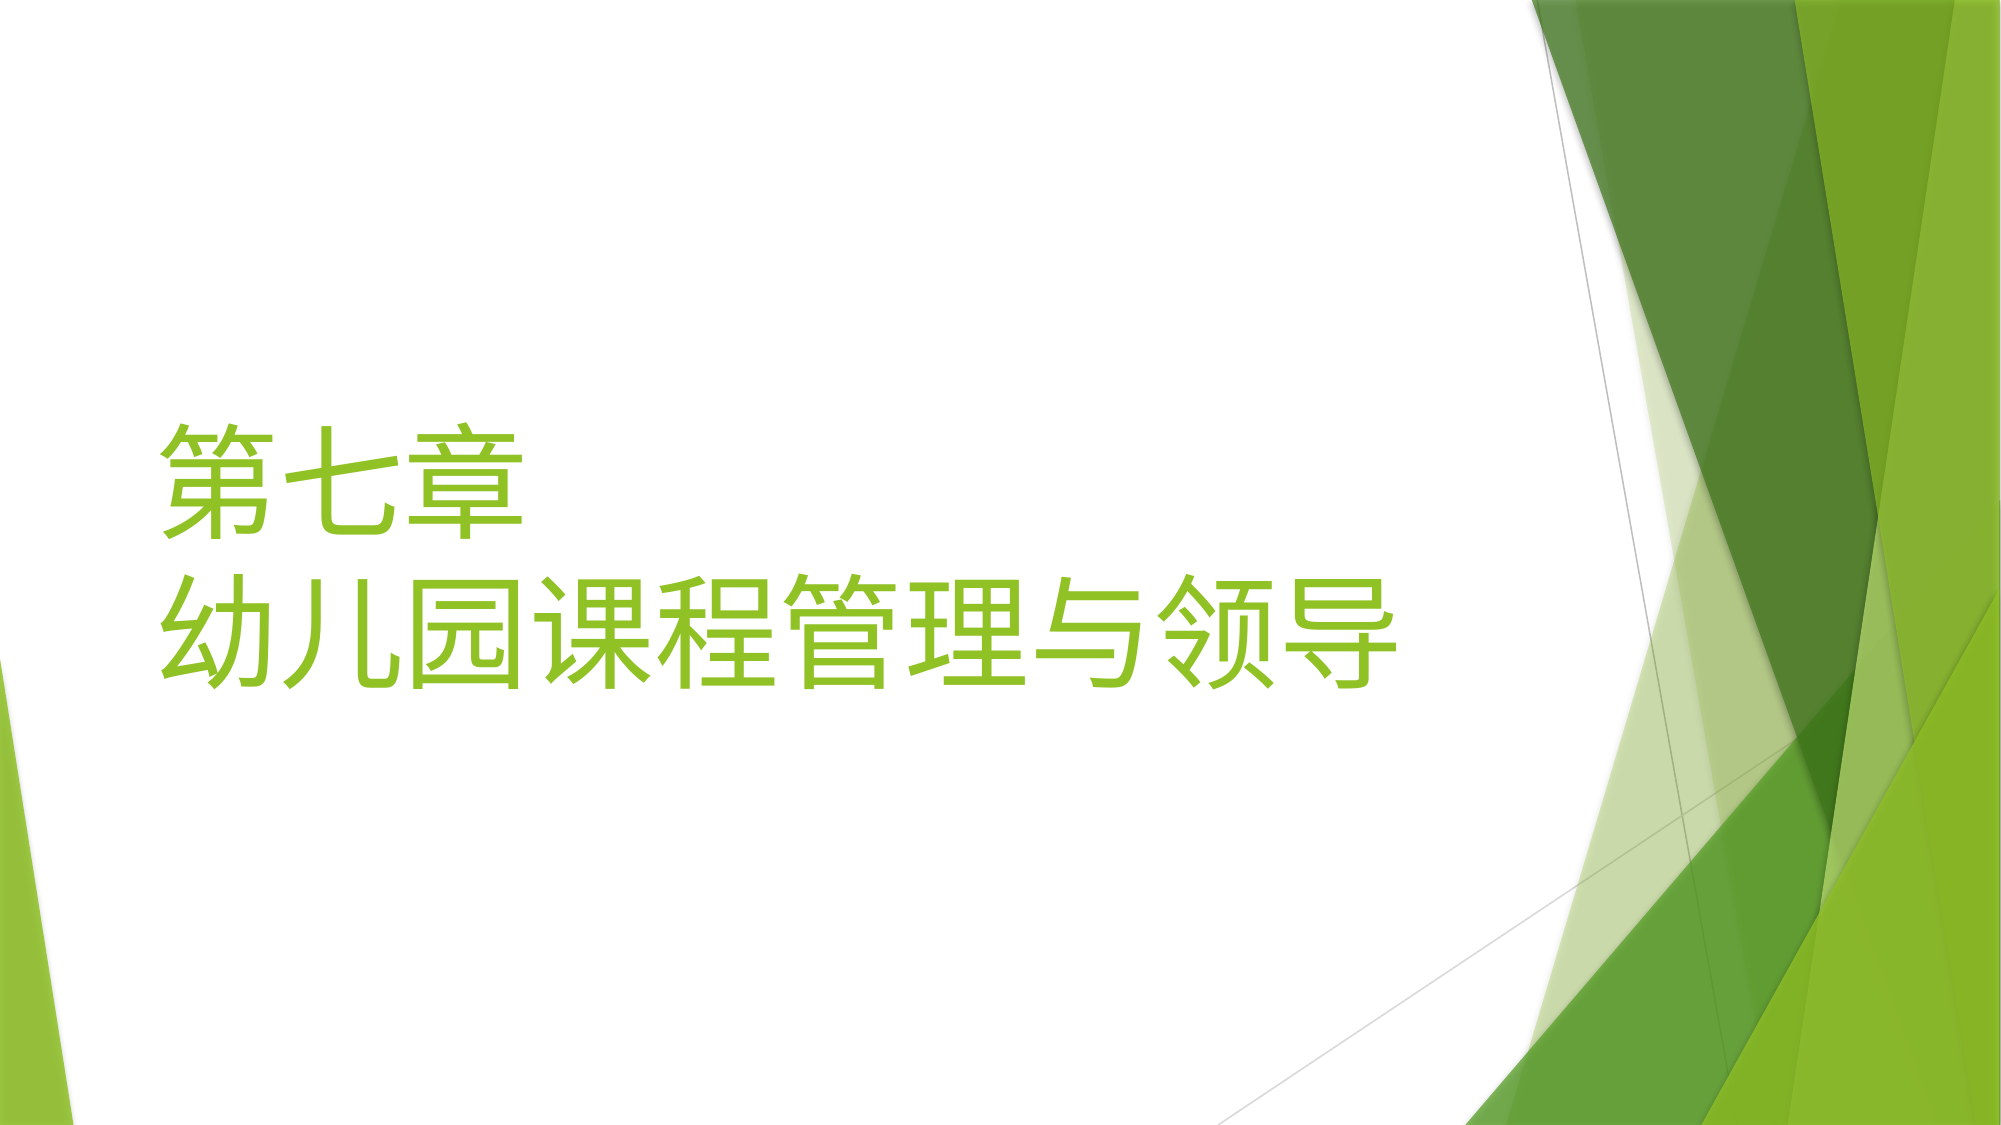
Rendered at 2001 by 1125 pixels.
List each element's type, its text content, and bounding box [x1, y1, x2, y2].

title 第七章 幼儿园课程管理与领导 [139, 412, 1571, 713]
